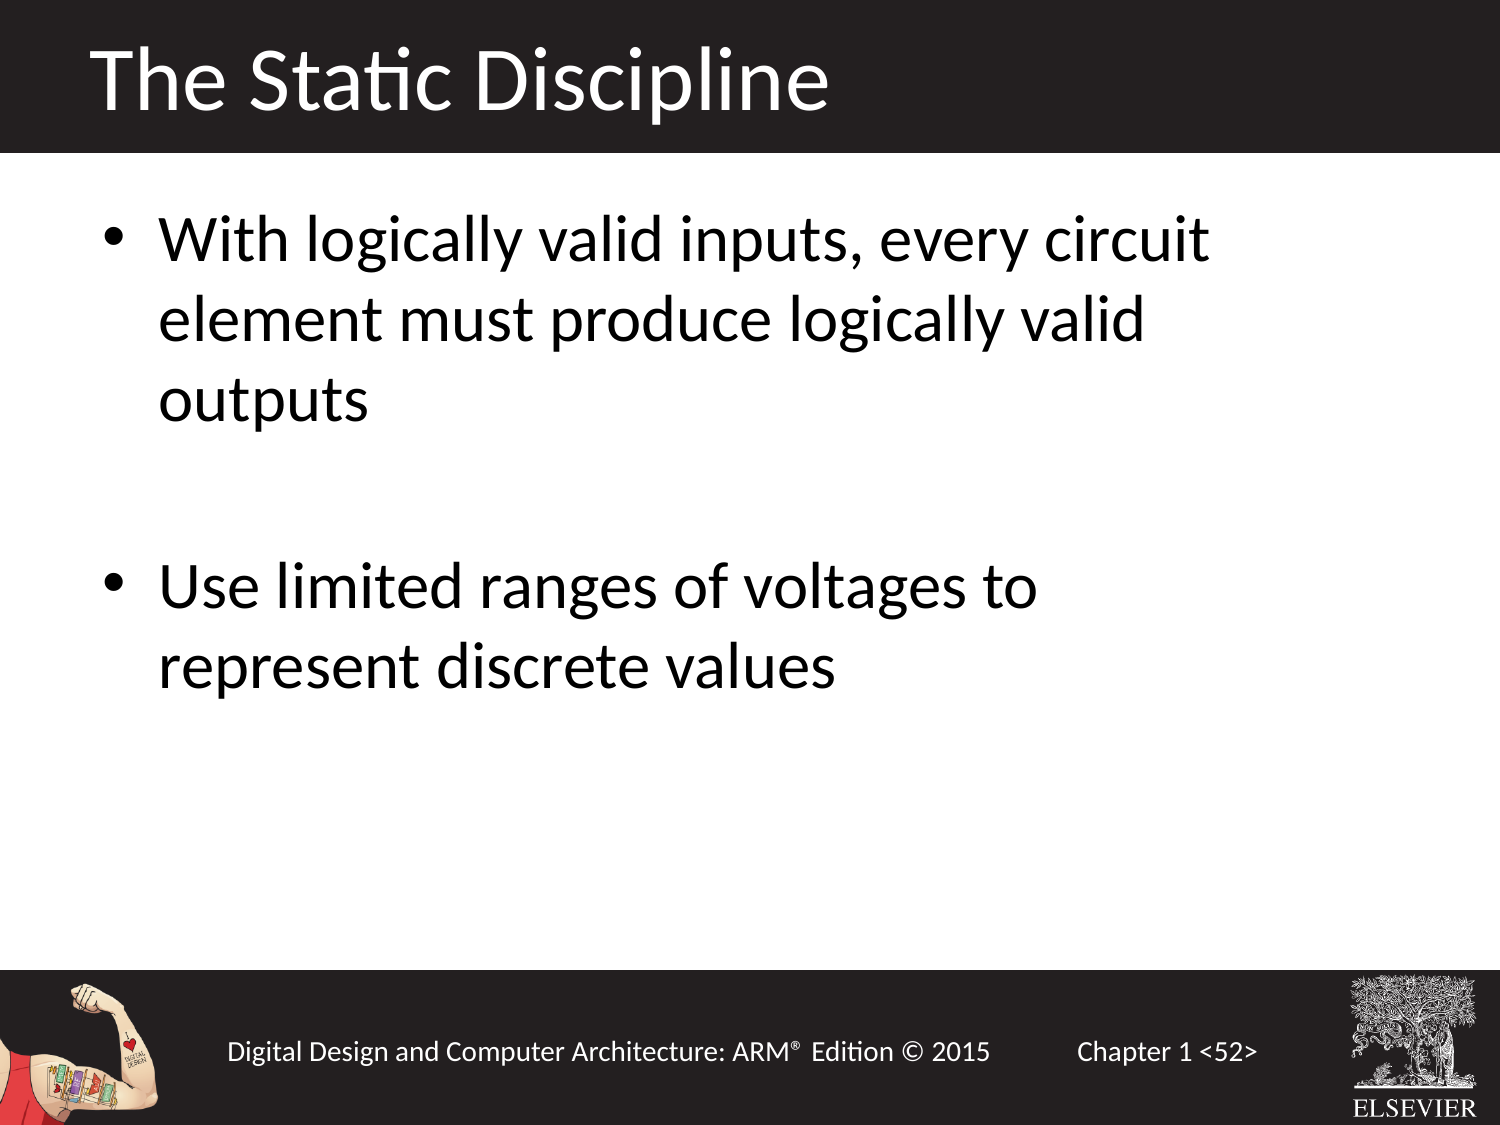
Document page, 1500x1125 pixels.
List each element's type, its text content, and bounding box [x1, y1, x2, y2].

picture [1350, 974, 1477, 1117]
text_box The Static Discipline [75, 11, 1375, 136]
picture [0, 979, 163, 1125]
list With logically valid inputs, every circuit element must produce logically valid outputs Use limited ranges of voltages to represent discrete values [87, 187, 1313, 1000]
